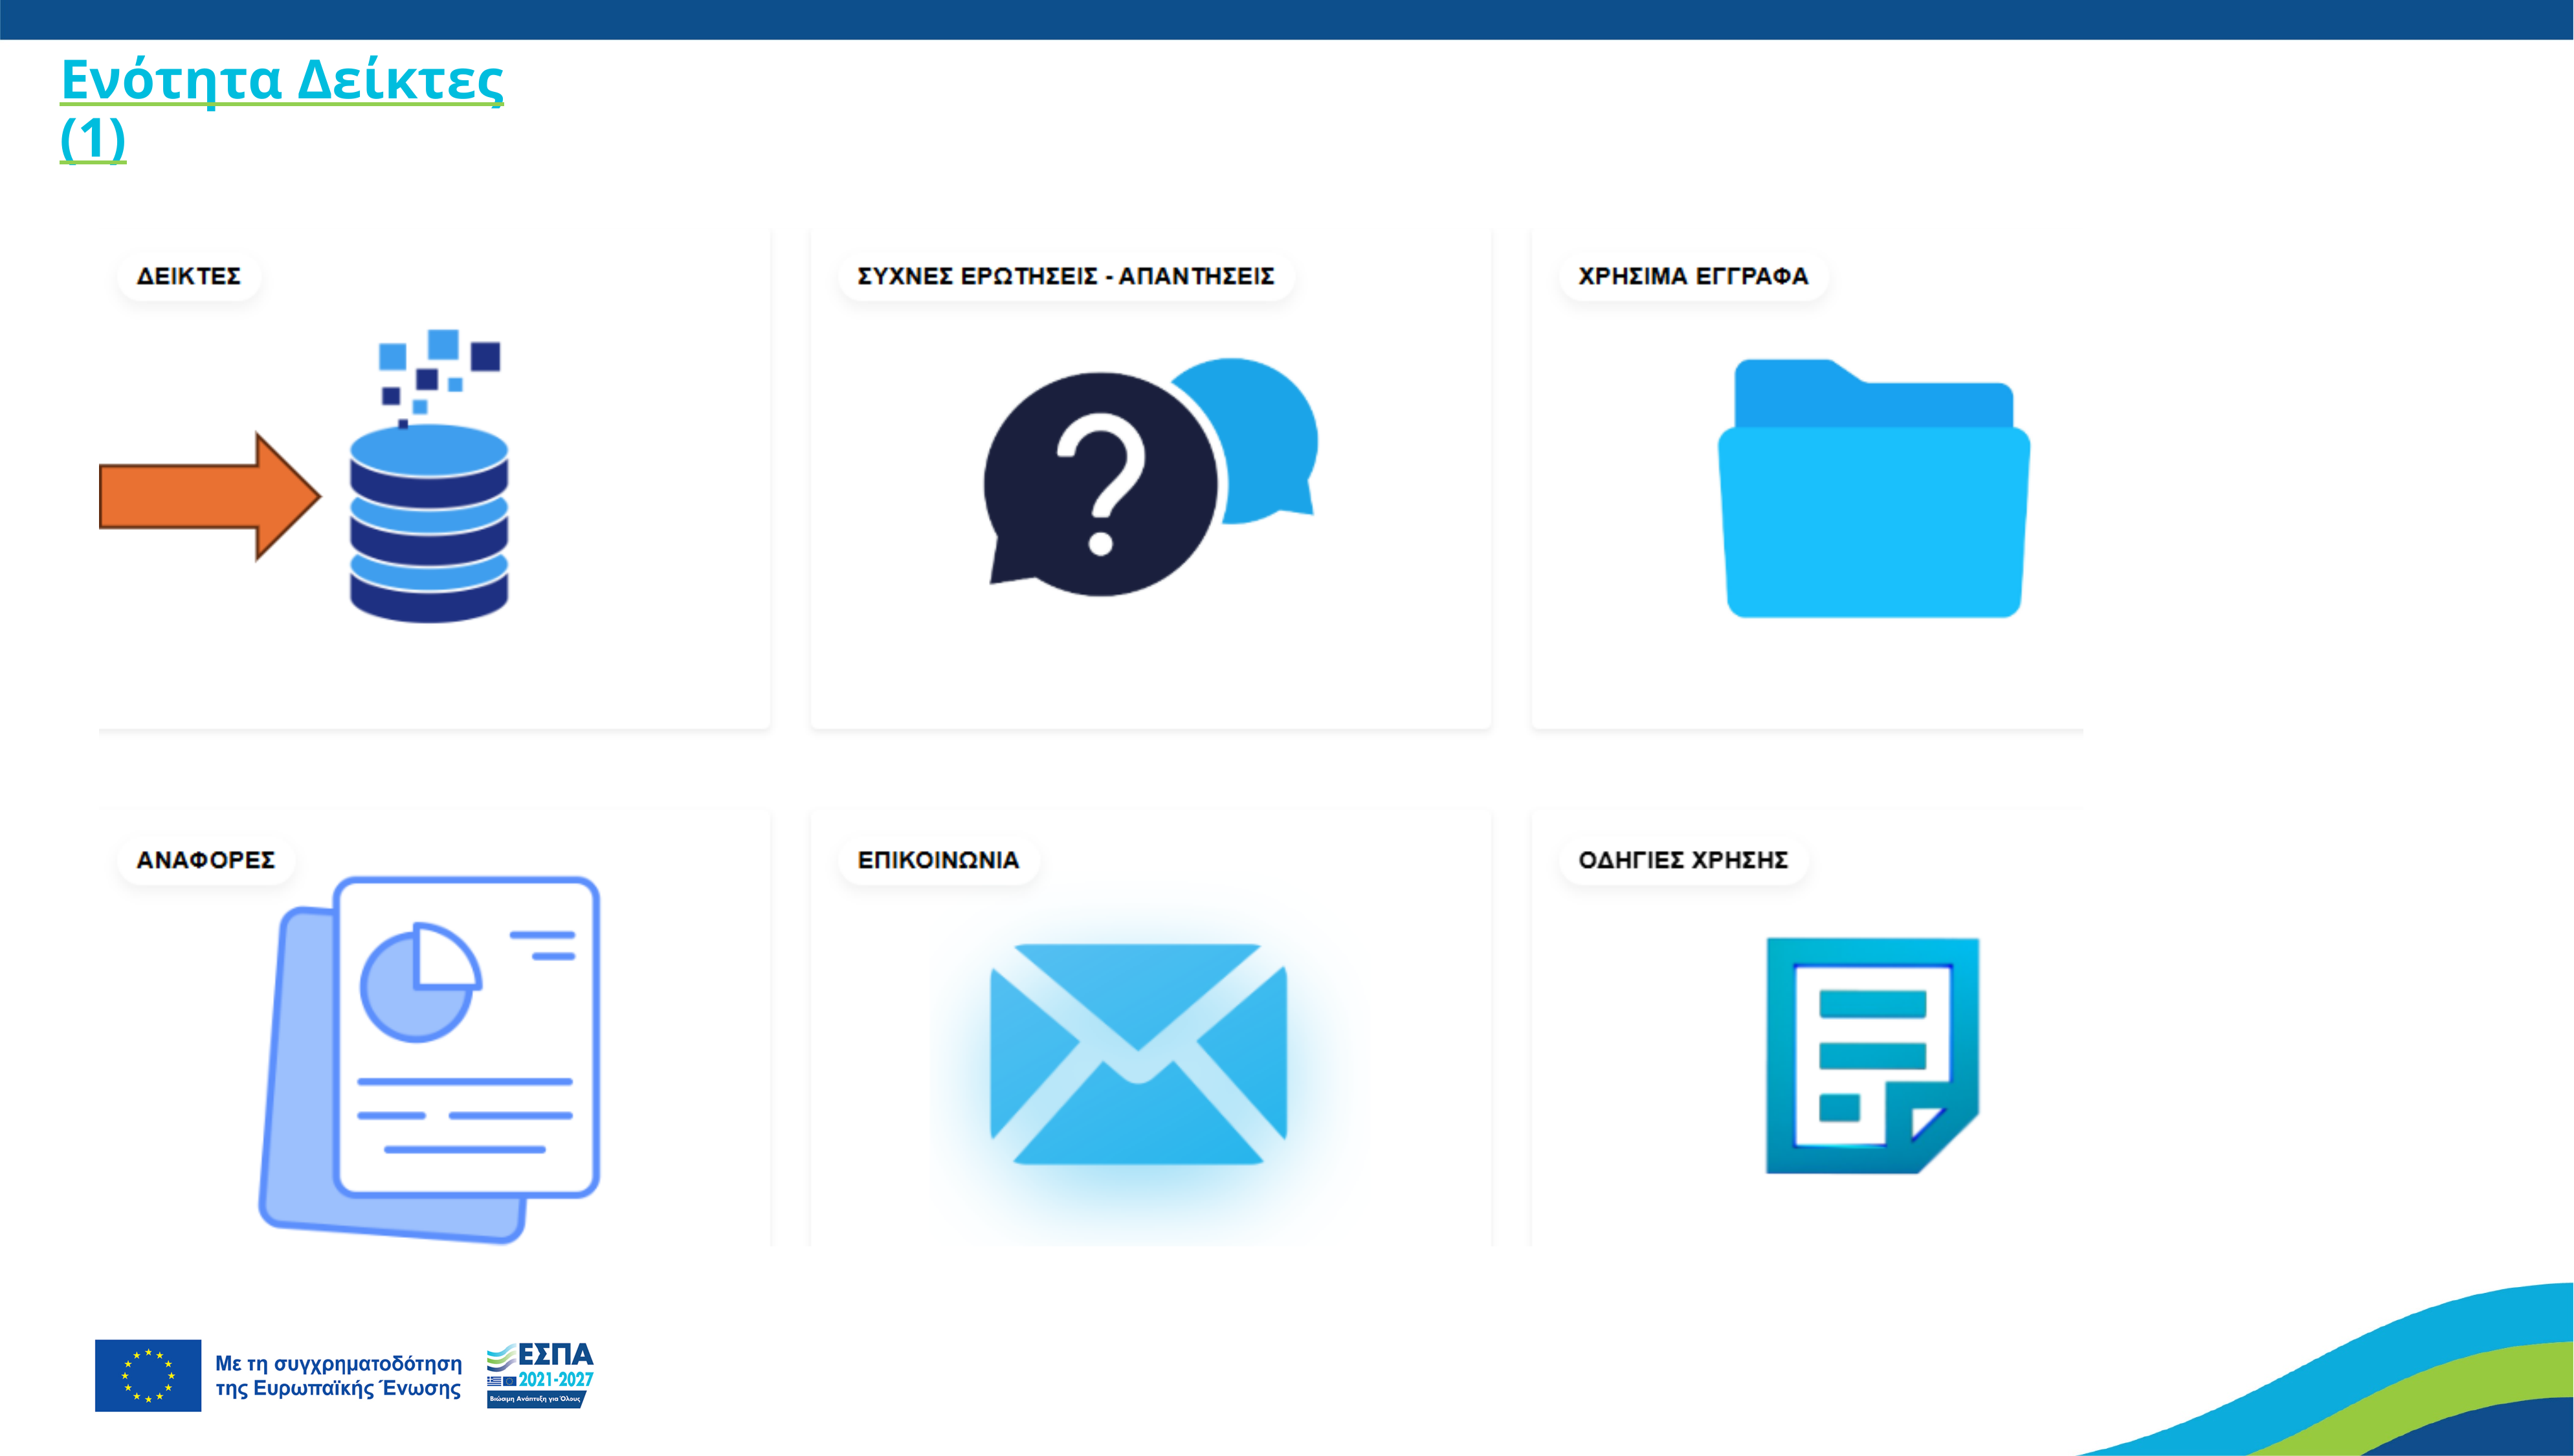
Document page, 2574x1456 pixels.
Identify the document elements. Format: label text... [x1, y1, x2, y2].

picture [2087, 1341, 2573, 1456]
title Ενότητα Δείκτες (1) [50, 74, 593, 210]
picture [0, 0, 2573, 1456]
